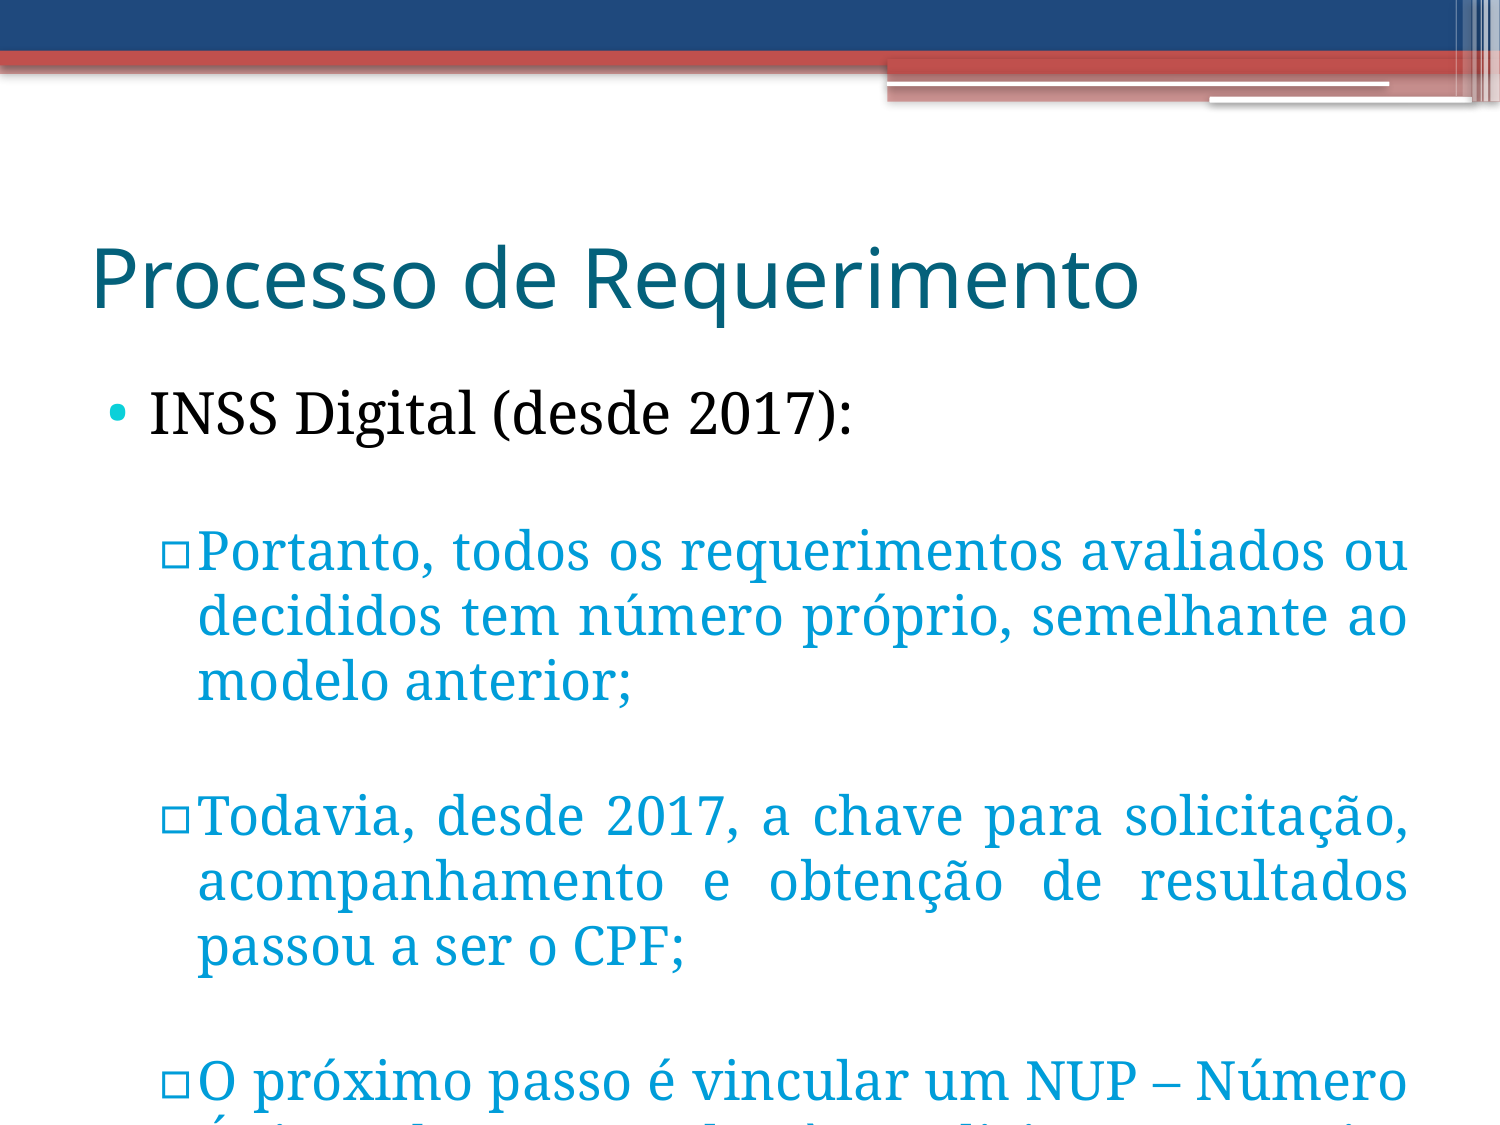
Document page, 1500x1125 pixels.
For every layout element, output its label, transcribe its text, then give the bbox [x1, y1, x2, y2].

text_box INSS Digital (desde 2017): Portanto, todos os requerimentos avaliados ou decididos tem número próprio, semelhante ao modelo anterior; Todavia, desde 2017, a chave para solicitação, acompanhamento e obtenção de resultados passou a ser o CPF; O próximo passo é vincular um NUP – Número Único de Protocolo às solicitações, assim teremos duas chaves primárias para consulta. [75, 368, 1425, 1079]
text_box Processo de Requerimento [75, 187, 1425, 363]
